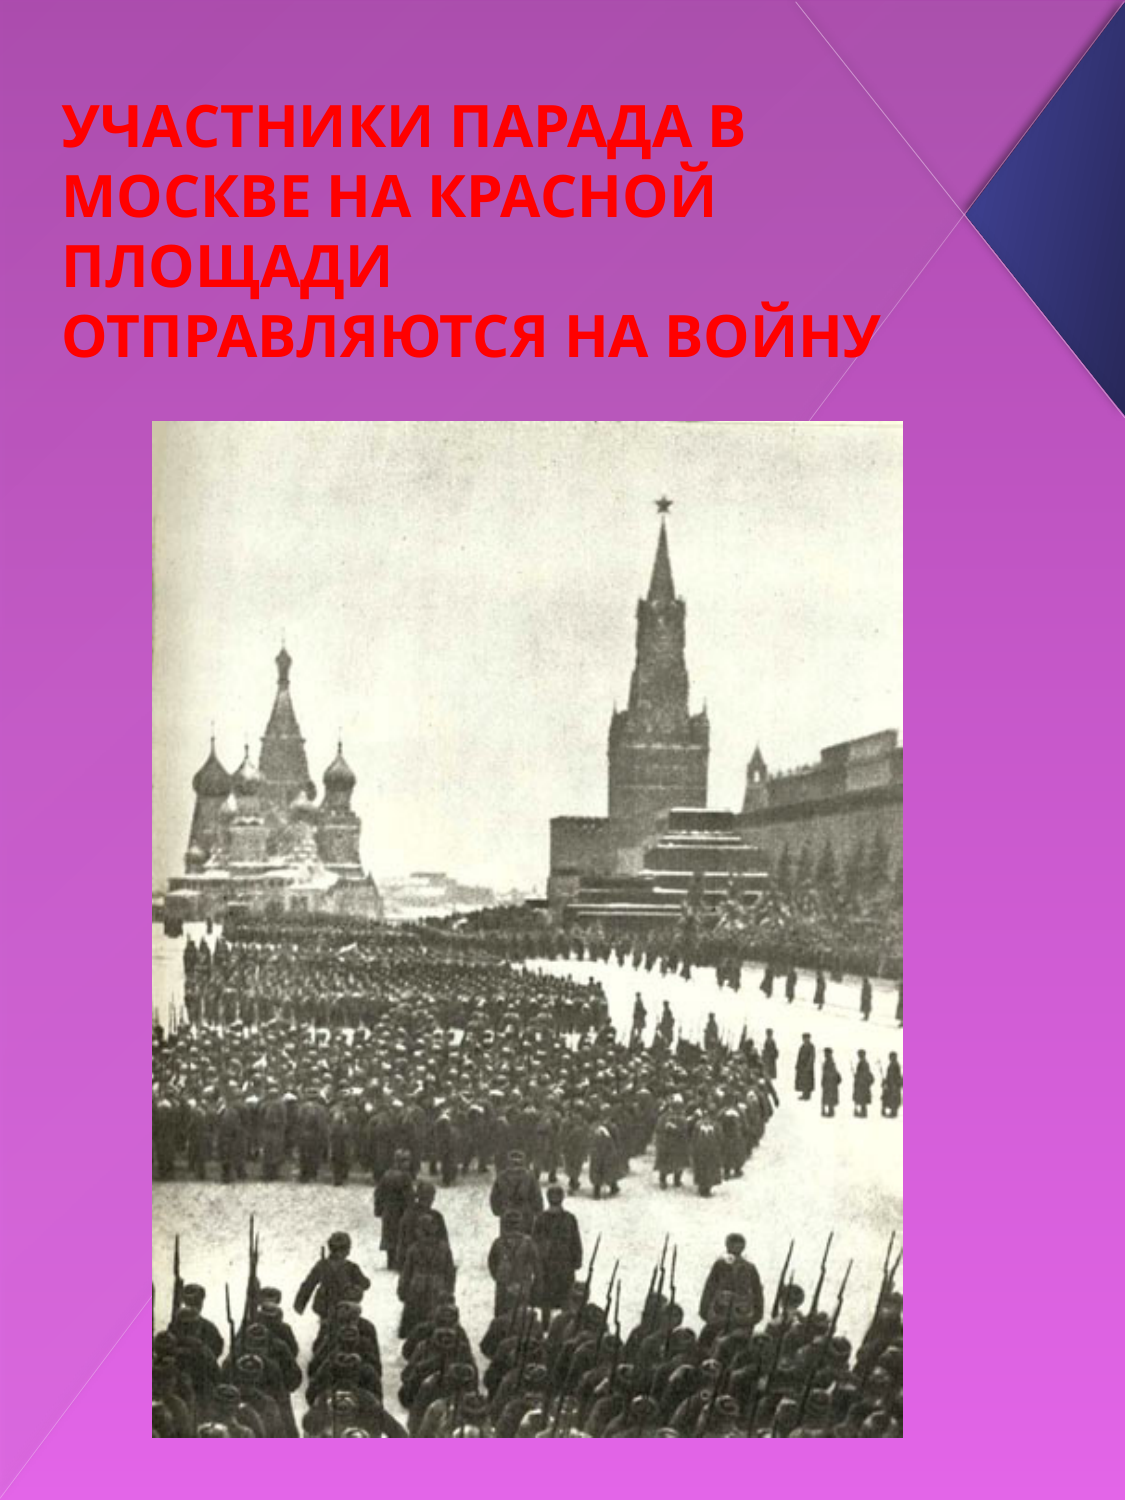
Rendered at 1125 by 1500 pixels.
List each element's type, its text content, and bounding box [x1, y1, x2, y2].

picture [152, 421, 903, 1438]
title УЧАСТНИКИ ПАРАДА В МОСКВЕ НА КРАСНОЙ ПЛОЩАДИ ОТПРАВЛЯЮТСЯ НА ВОЙНУ [46, 59, 938, 469]
